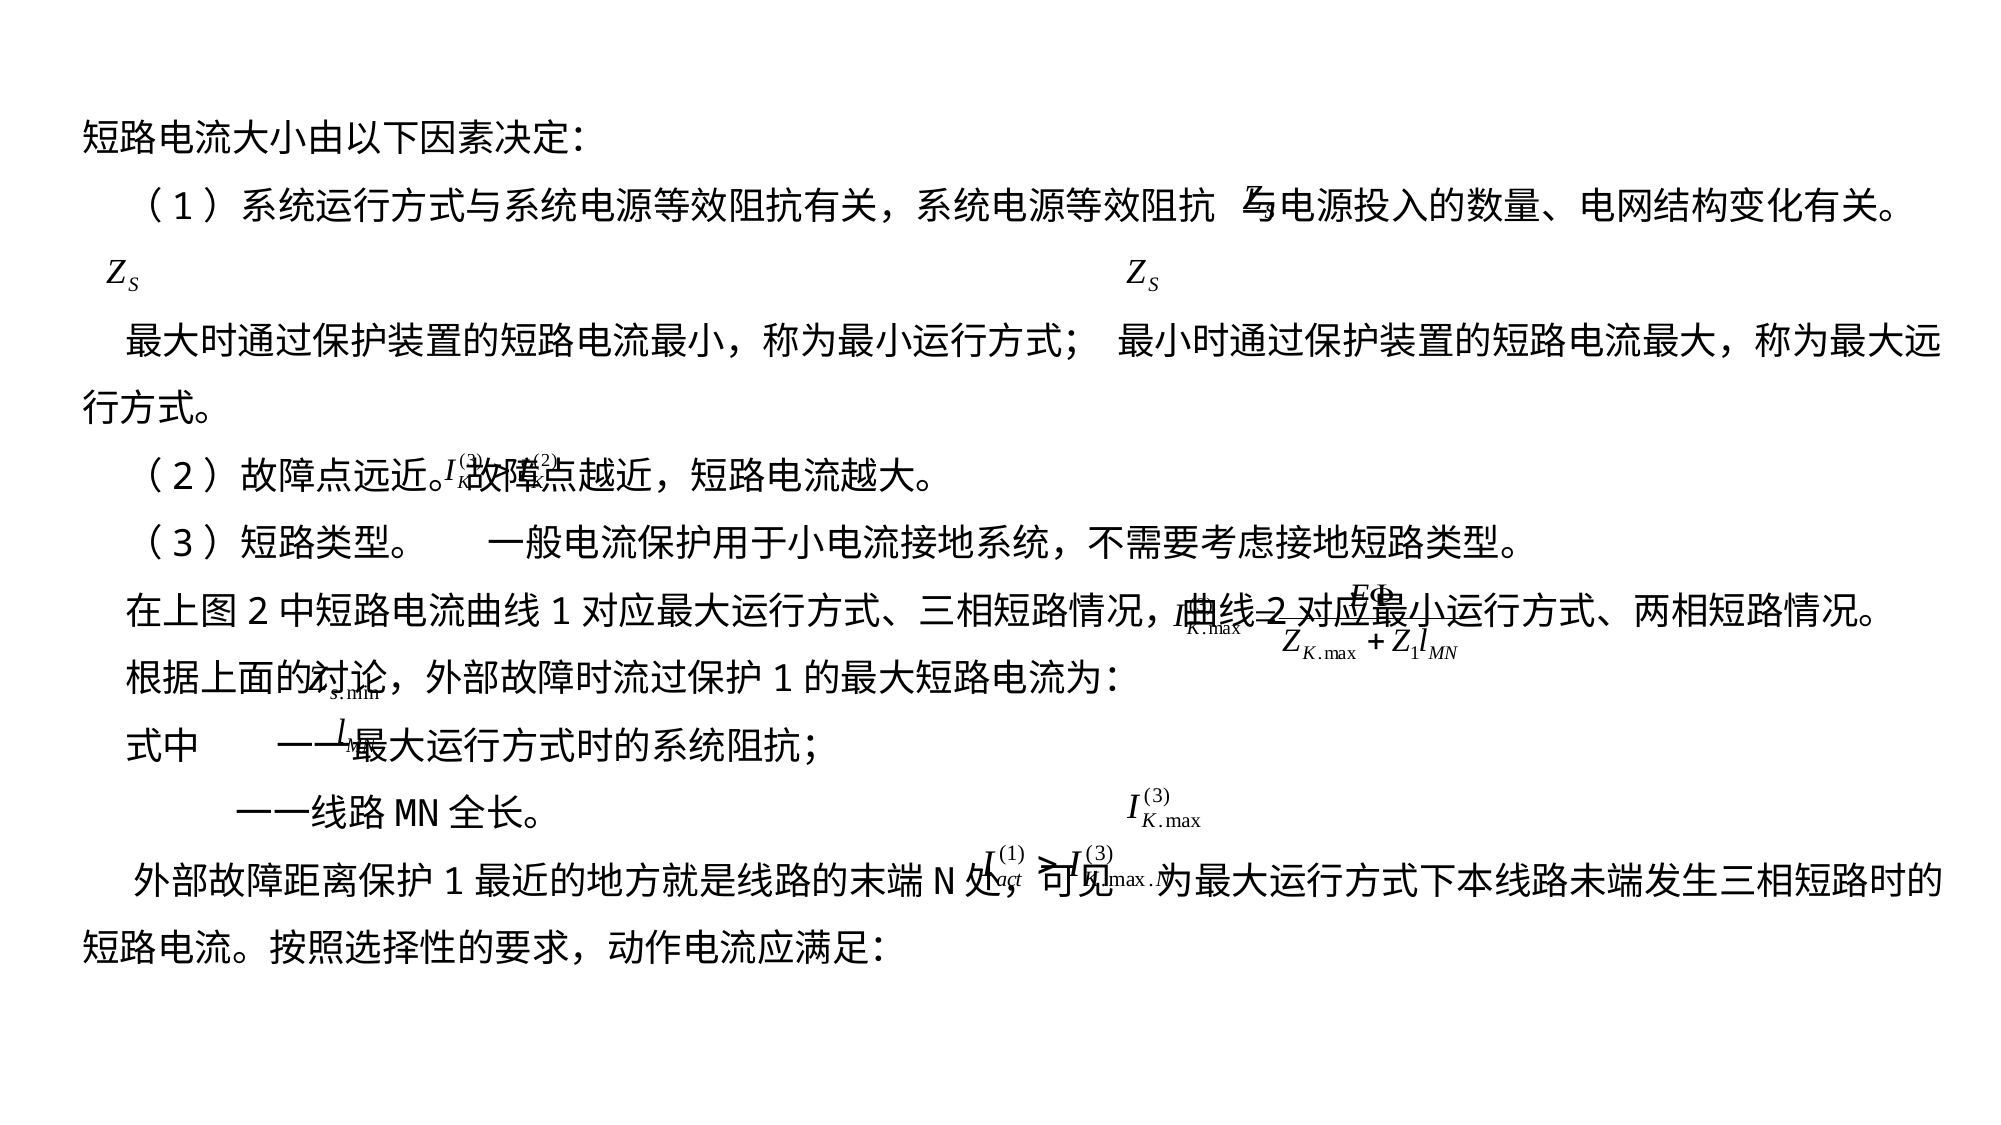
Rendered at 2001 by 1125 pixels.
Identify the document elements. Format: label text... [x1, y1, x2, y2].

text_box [438, 446, 564, 494]
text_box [1120, 779, 1210, 837]
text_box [1236, 174, 1284, 227]
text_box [100, 247, 148, 301]
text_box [301, 655, 385, 709]
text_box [1120, 247, 1168, 301]
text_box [331, 708, 385, 762]
text_box 短路电流大小由以下因素决定： （1）系统运行方式与系统电源等效阻抗有关，系统电源等效阻抗 与电源投入的数量、电网结构变化有关。 最大时通过保护装置的短路电流最小，称为最小运行方式； 最小时通过保护装置的短路电流最大，称为最大远行方式。 （2）故障点远近。故障点越近，短路电流越大。 （3）短路类型。 一般电流保护用于小电流接地系统，不需要考虑接地短路类型。 在上图2中短路电流曲线1对应最大运行方式、三相短路情况，曲线2对应最小运行方式、两相短路情况。 根据上面的讨论，外部故障时流过保护1的最大短路电流为： 式中 一一最大运行方式时的系统阻抗； 一一线路MN全长。 外部故障距离保护1最近的地方就是线路的末端N处，可见 为最大运行方式下本线路未端发生三相短路时的短路电流。按照选择性的要求，动作电流应满足： [67, 84, 1971, 1125]
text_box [1167, 574, 1470, 668]
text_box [974, 836, 1181, 896]
